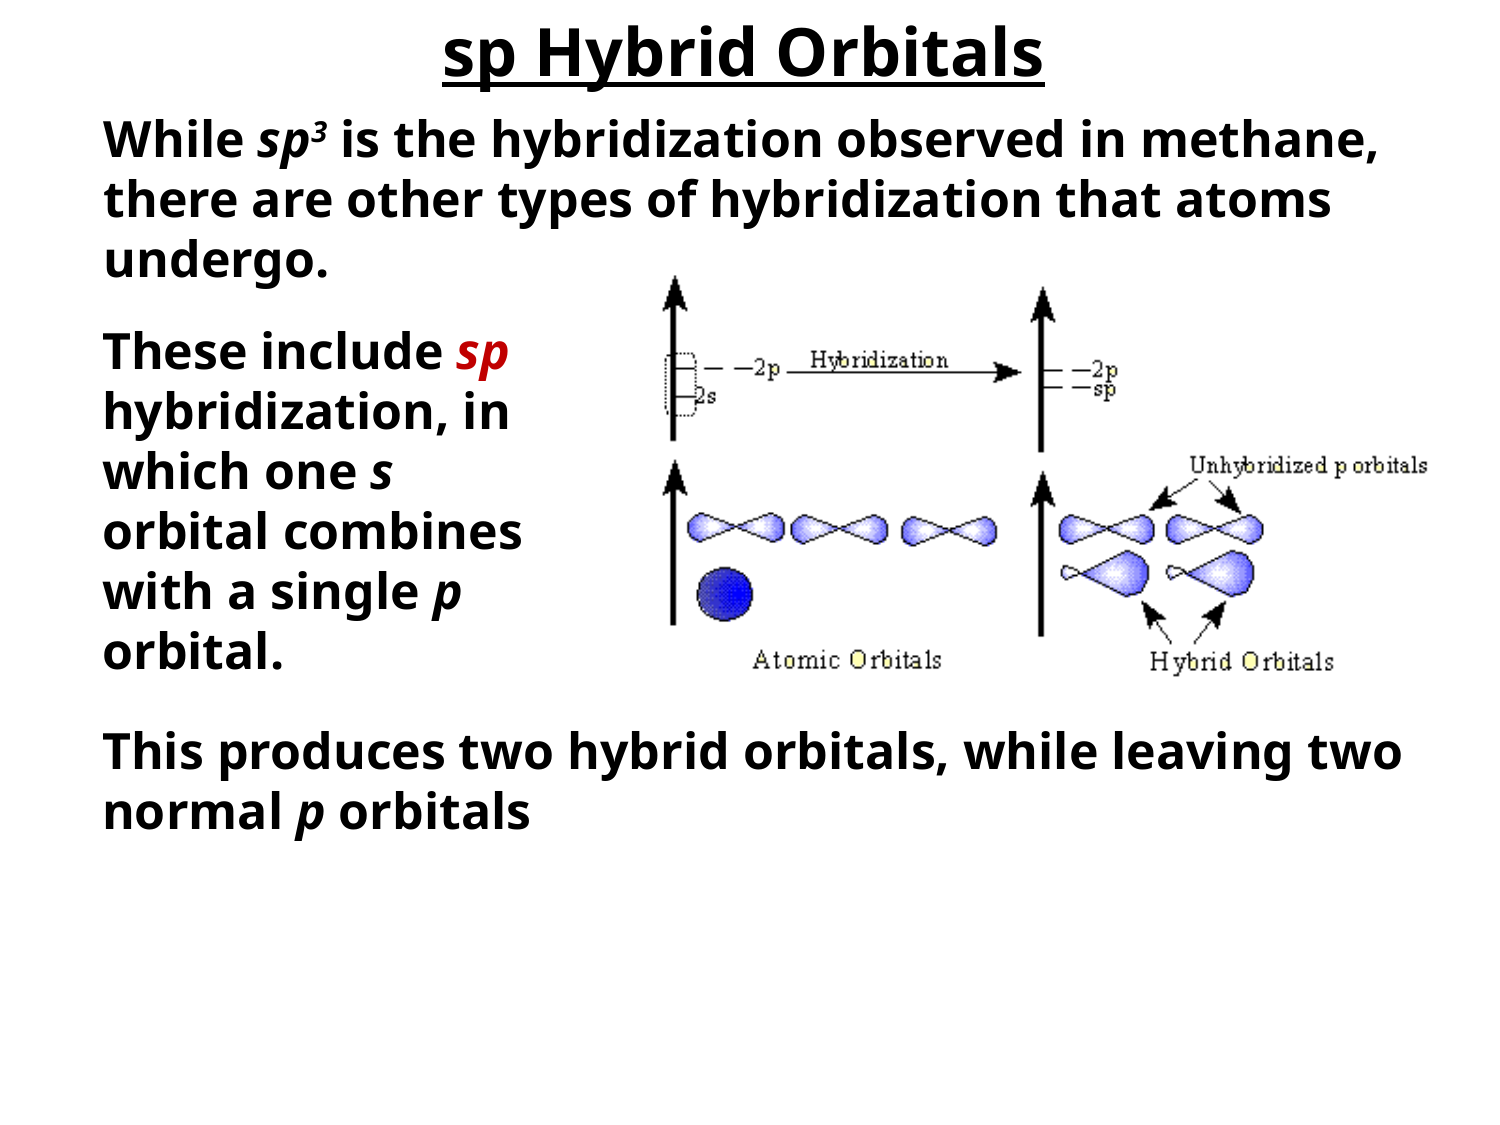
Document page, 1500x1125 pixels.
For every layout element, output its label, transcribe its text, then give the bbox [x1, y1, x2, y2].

text_box This produces two hybrid orbitals, while leaving two normal p orbitals [87, 712, 1425, 848]
picture [637, 274, 1461, 686]
text_box These include sp hybridization, in which one s orbital combines with a single p orbital. [87, 312, 632, 688]
text_box While sp3 is the hybridization observed in methane, there are other types of hybridization that atoms undergo. [89, 99, 1396, 295]
title sp Hybrid Orbitals [324, 0, 1163, 101]
